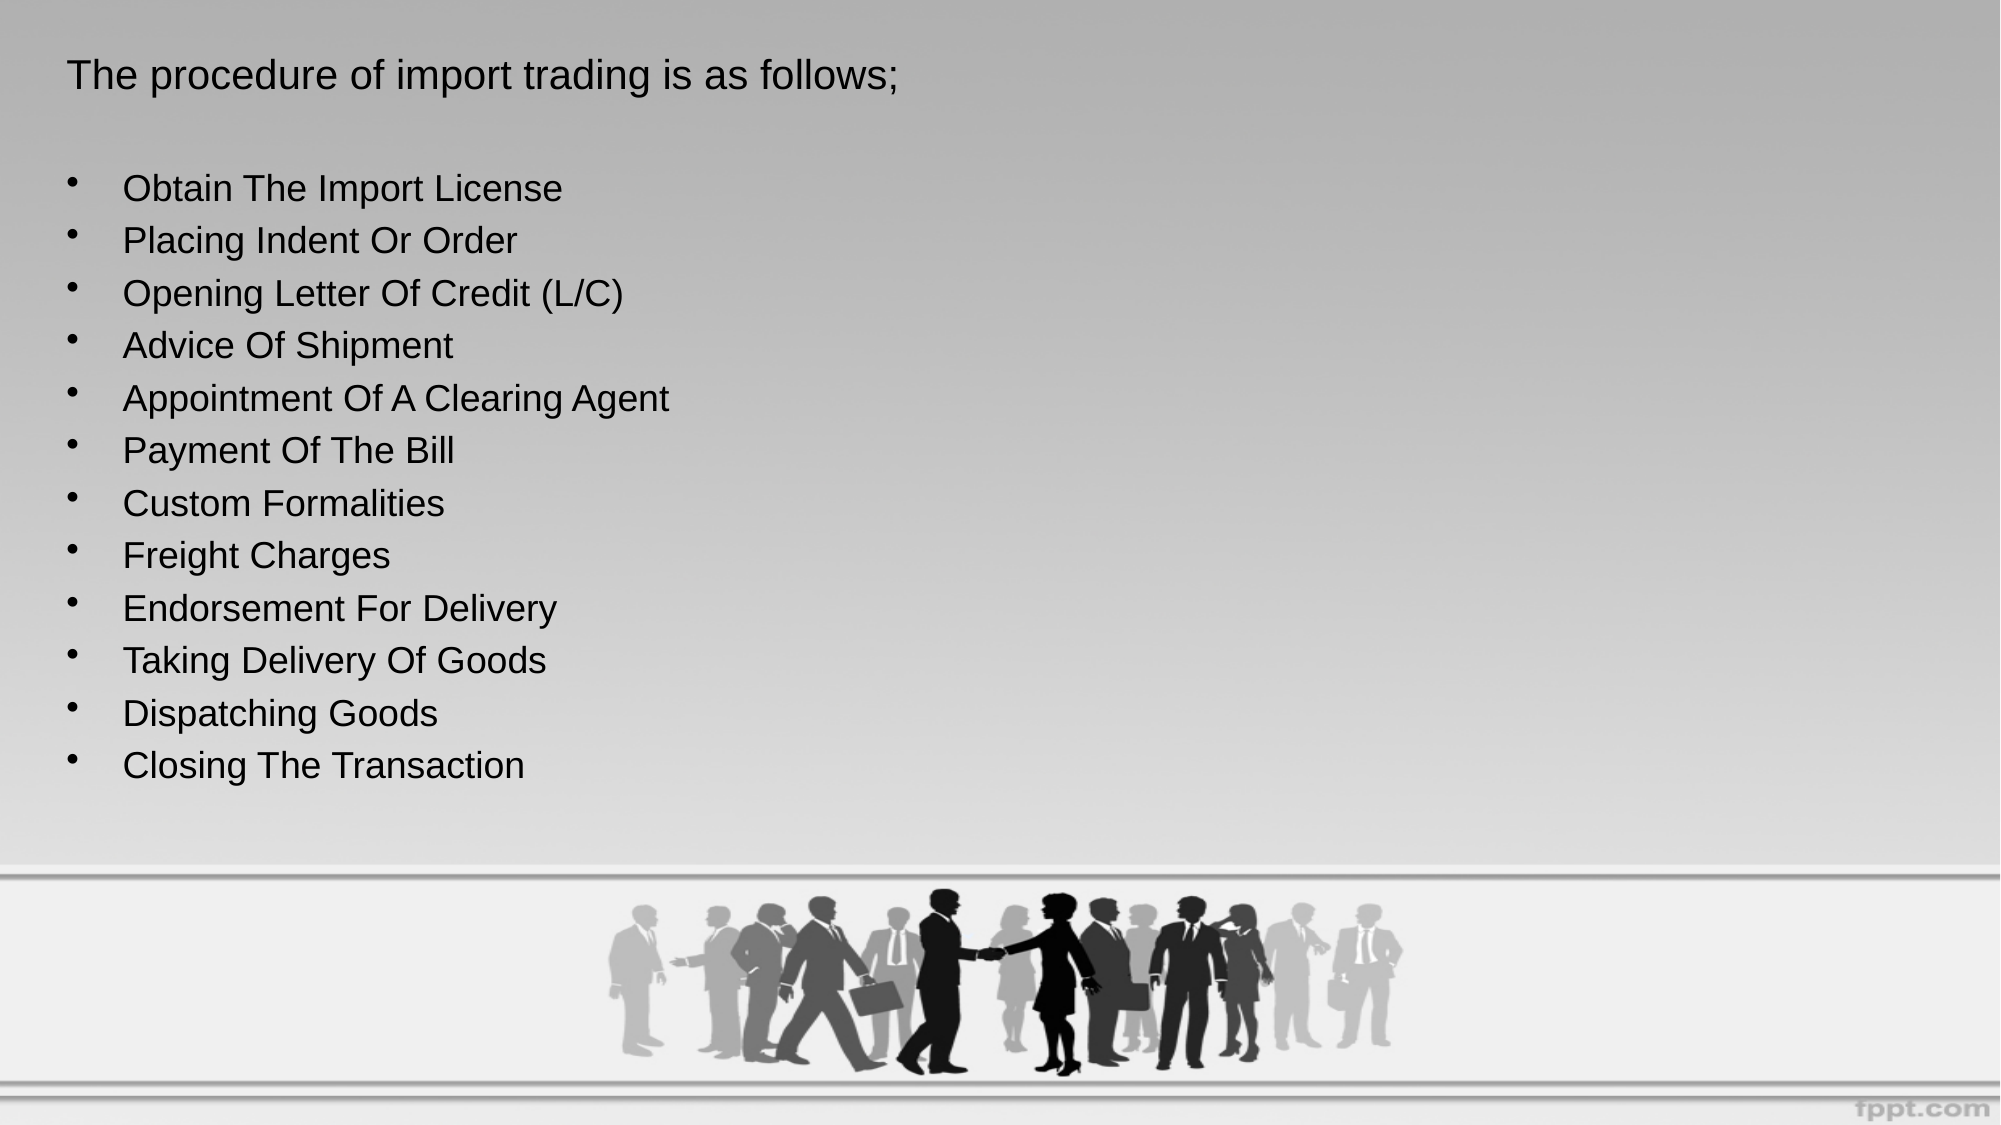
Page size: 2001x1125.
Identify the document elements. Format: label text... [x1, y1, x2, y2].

list The procedure of import trading is as follows; Obtain The Import License Placing Indent Or Order Opening Letter Of Credit (L/C) Advice Of Shipment Appointment Of A Clearing Agent Payment Of The Bill Custom Formalities Freight Charges Endorsement For Delivery Taking Delivery Of Goods Dispatching Goods Closing The Transaction [51, 40, 1852, 873]
picture [0, 0, 2001, 1125]
